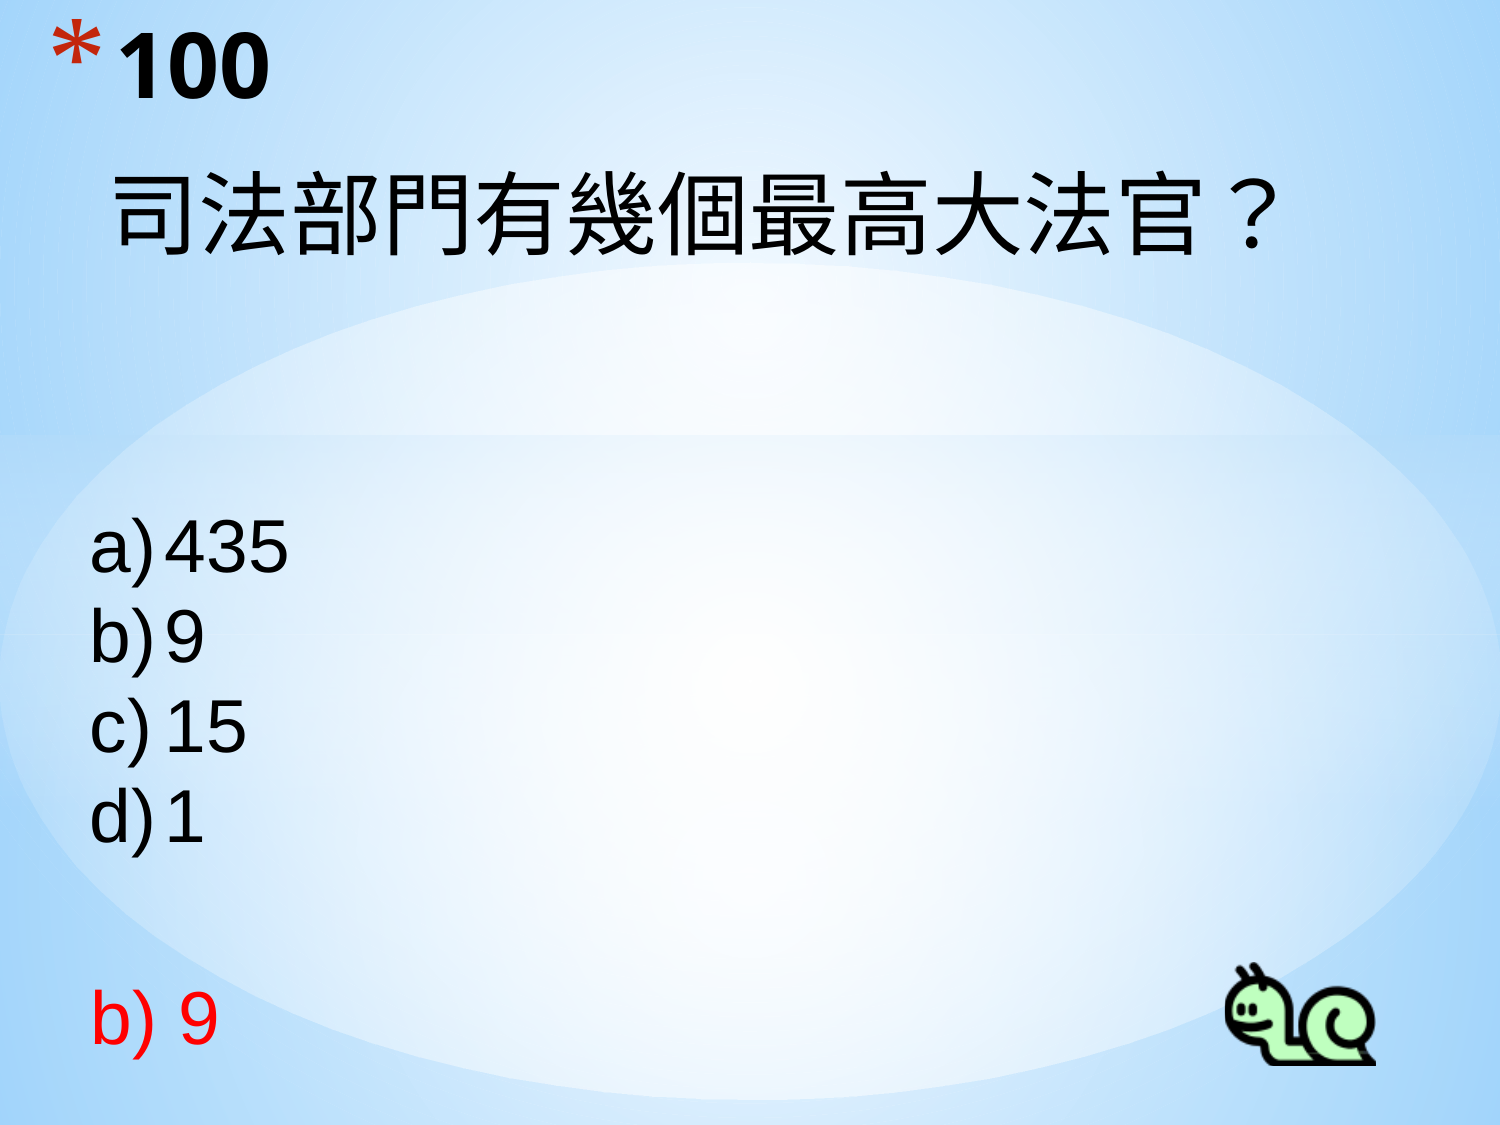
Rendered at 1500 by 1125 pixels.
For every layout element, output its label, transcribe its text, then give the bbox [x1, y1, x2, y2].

picture [1224, 962, 1377, 1067]
text_box 435 9 15 1 [75, 399, 475, 865]
title 100 [6, 0, 363, 125]
text_box b) 9 [75, 962, 235, 1068]
text_box 司法部門有幾個最高大法官？ [49, 149, 1463, 275]
